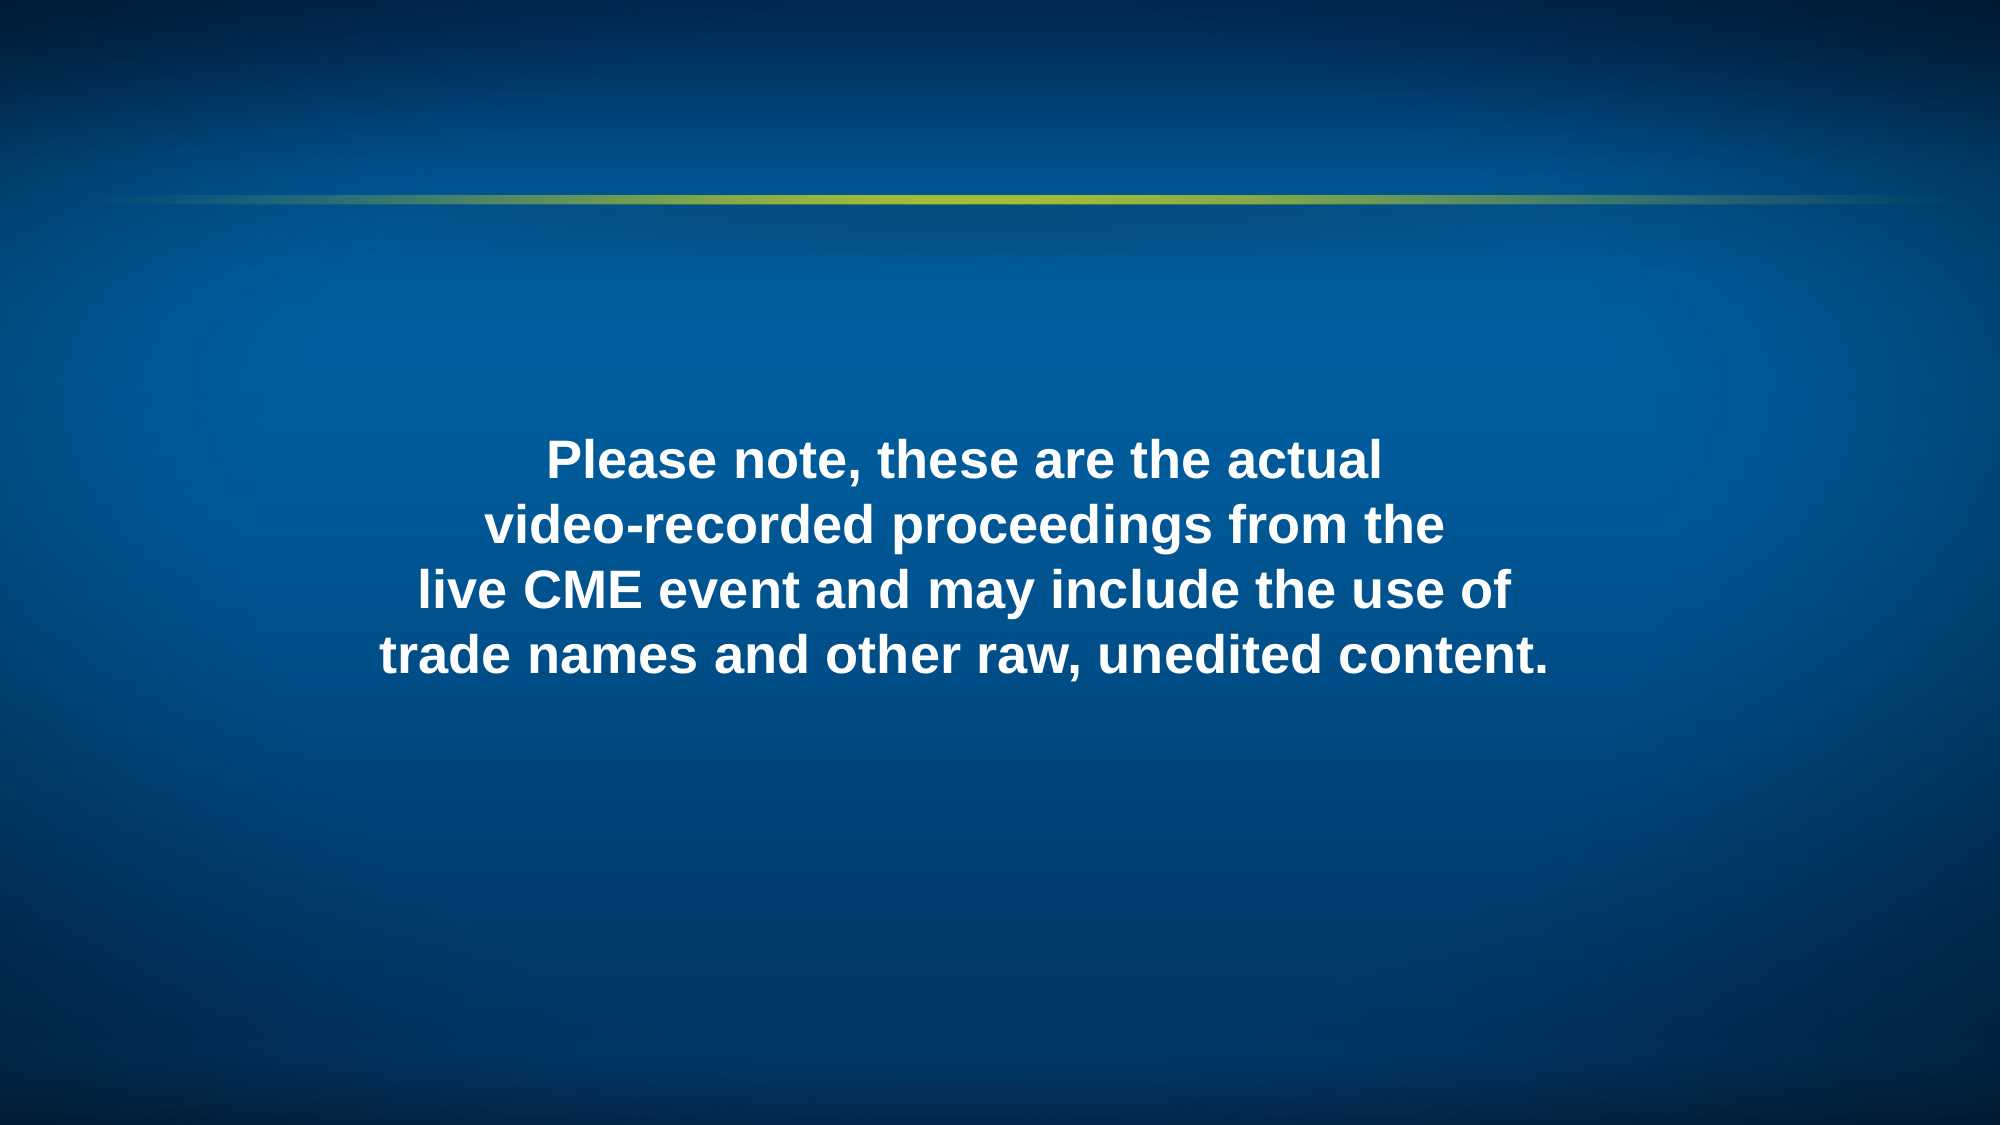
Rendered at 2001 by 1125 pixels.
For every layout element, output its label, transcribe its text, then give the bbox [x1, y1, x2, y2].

picture [0, 0, 2000, 1125]
text_box Please note, these are the actual video-recorded proceedings from the live CME event and may include the use of trade names and other raw, unedited content. [357, 417, 1574, 705]
